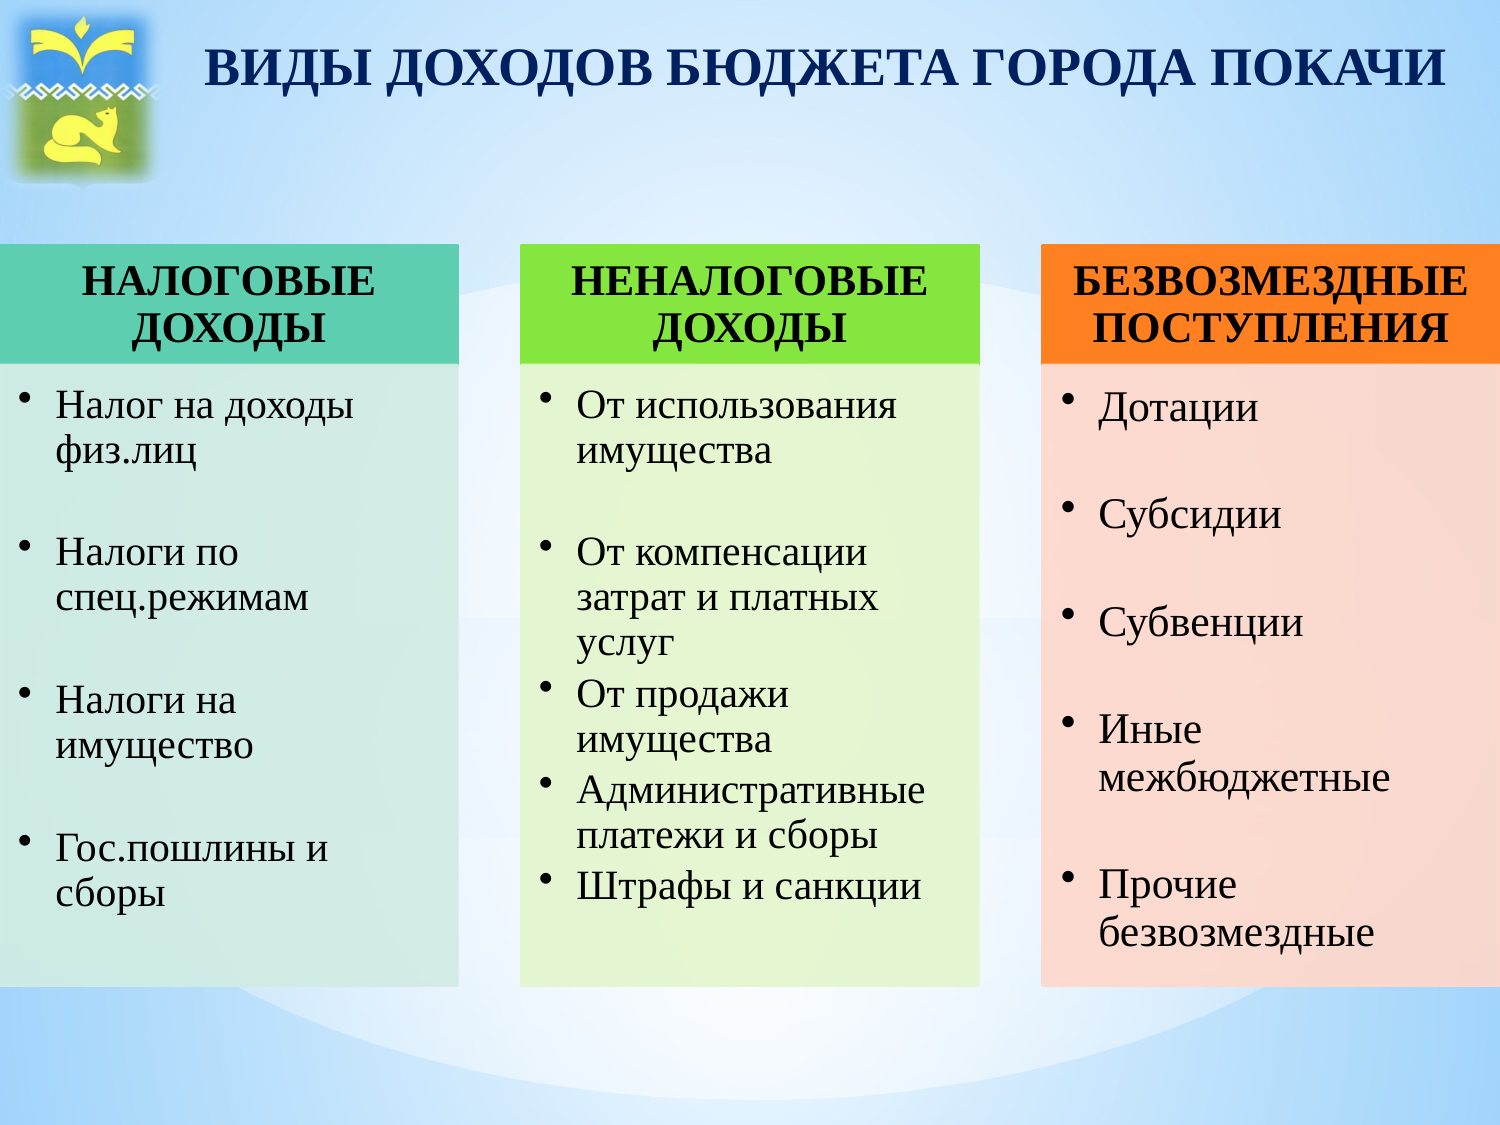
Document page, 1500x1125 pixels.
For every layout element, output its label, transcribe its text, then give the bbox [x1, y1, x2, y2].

picture [0, 0, 165, 105]
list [0, 105, 1500, 1125]
title ВИДЫ ДОХОДОВ БЮДЖЕТА ГОРОДА ПОКАЧИ [169, 23, 1500, 105]
